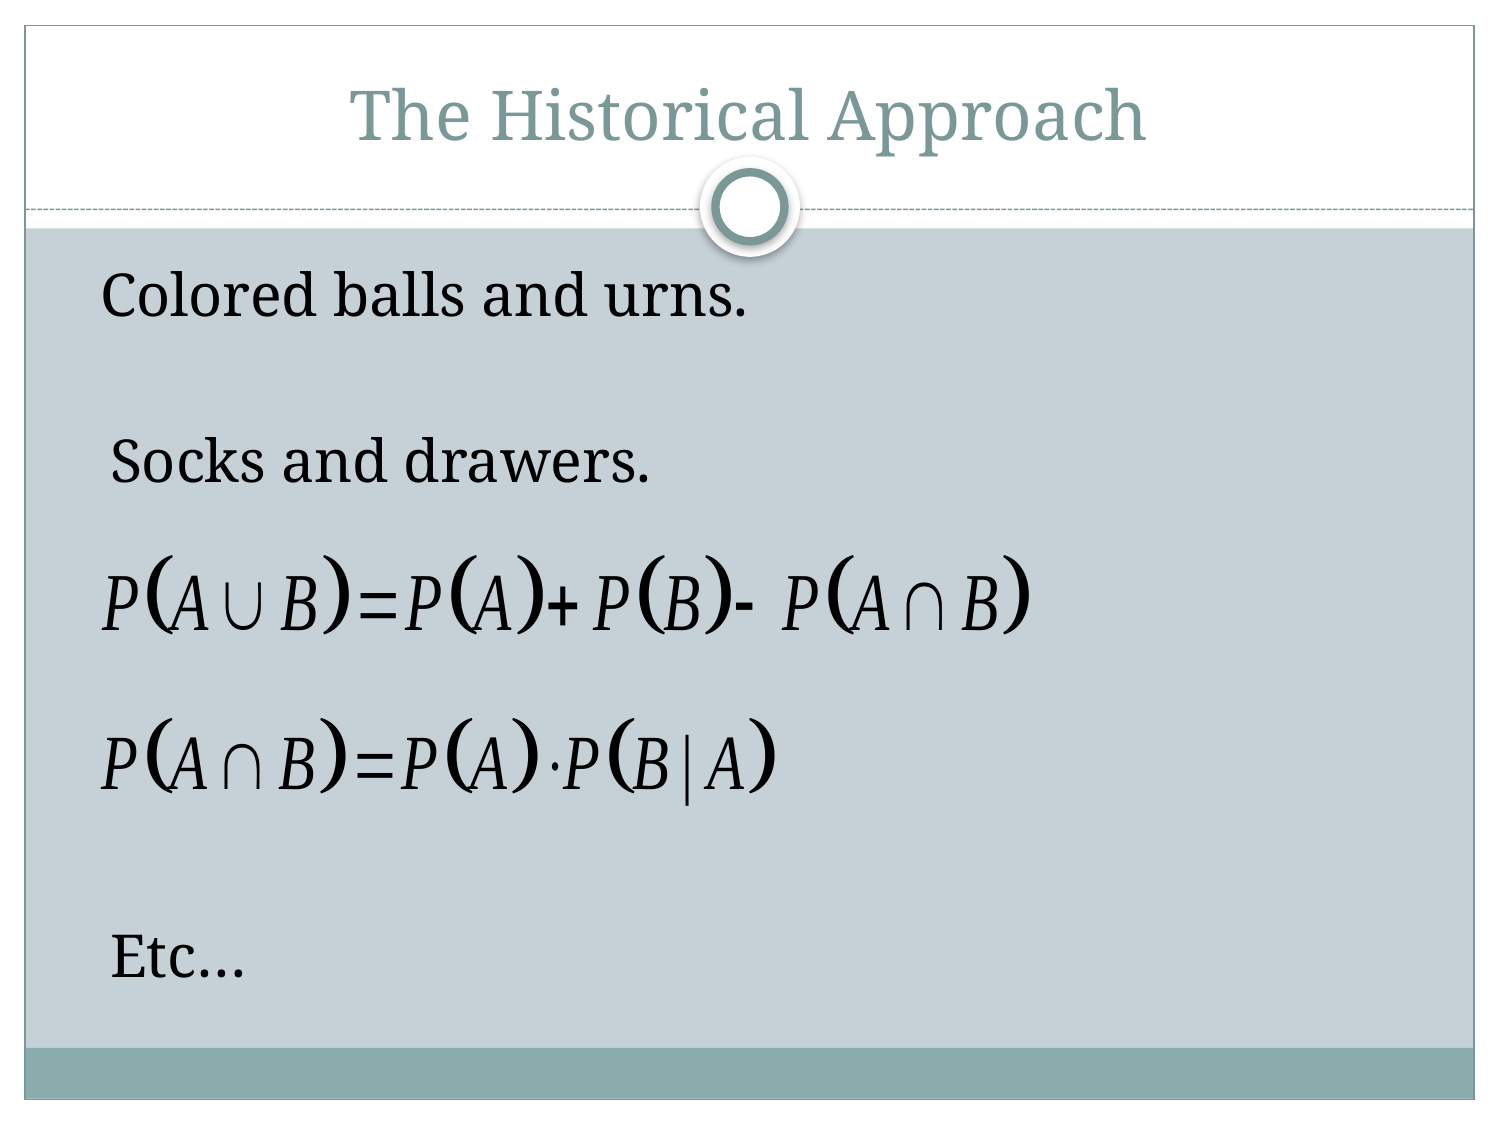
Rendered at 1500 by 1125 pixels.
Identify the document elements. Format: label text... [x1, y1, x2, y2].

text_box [91, 547, 1033, 672]
list Colored balls and urns. Socks and drawers. Etc… [49, 250, 1445, 1001]
title The Historical Approach [49, 37, 1450, 162]
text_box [91, 711, 776, 829]
